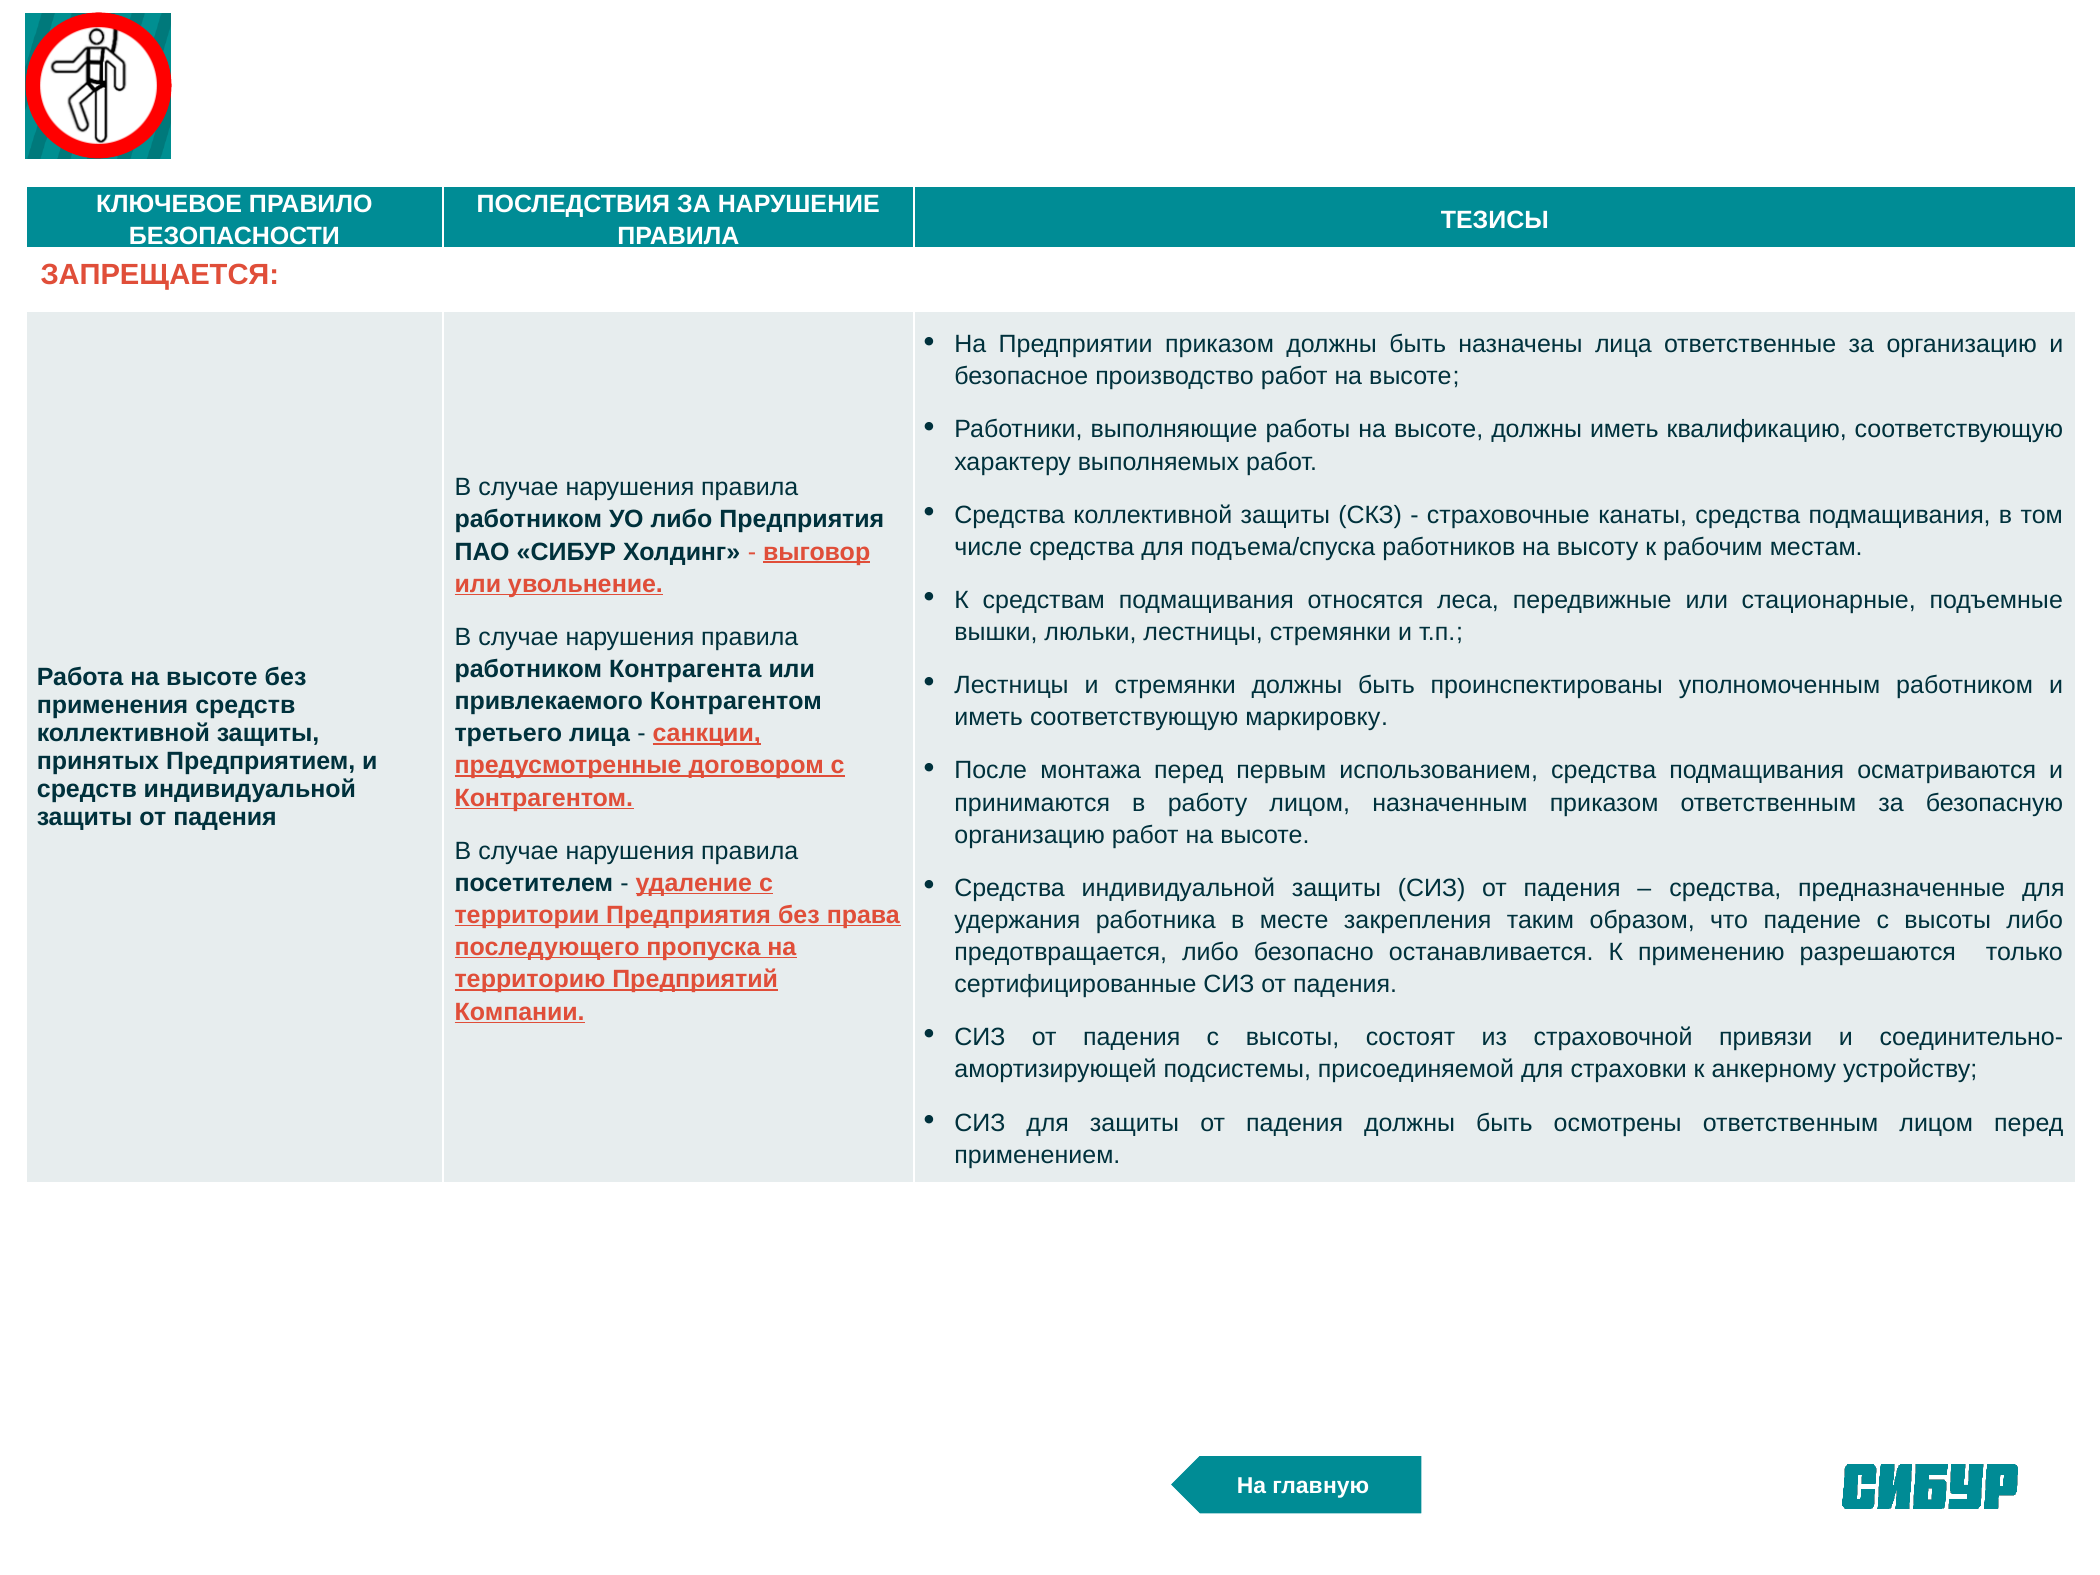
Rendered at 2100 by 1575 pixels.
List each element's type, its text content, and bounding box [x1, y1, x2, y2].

table_header ТЕЗИСЫ [915, 187, 2075, 247]
table_header ПОСЛЕДСТВИЯ ЗА НАРУШЕНИЕ ПРАВИЛА [444, 187, 913, 247]
picture [1842, 1464, 2018, 1509]
text_box На главную [1169, 1455, 1423, 1515]
table_cell ЗАПРЕЩАЕТСЯ: [27, 253, 2075, 310]
table_cell На Предприятии приказом должны быть назначены лица ответственные за организацию и безопасное производство работ на высоте; Работники, выполняющие работы на высоте, должны иметь квалификацию, соответствующую характеру выполняемых работ. Средства коллективной защиты (СКЗ) - страховочные канаты, средства подмащивания, в том числе средства для подъема/спуска работников на высоту к рабочим местам. К средствам подмащивания относятся леса, передвижные или стационарные, подъемные вышки, люльки, лестницы, стремянки и т.п.; Лестницы и стремянки должны быть проинспектированы уполномоченным работником и иметь соответствующую маркировку. После монтажа перед первым использованием, средства подмащивания осматриваются и принимаются в работу лицом, назначенным приказом ответственным за безопасную организацию работ на высоте. Средства индивидуальной защиты (СИЗ) от падения – средства, предназначенные для удержания работника в месте закрепления таким образом, что падение с высоты либо предотвращается, либо безопасно останавливается. К применению разрешаются только сертифицированные СИЗ от падения. СИЗ от падения с высоты, состоят из страховочной привязи и соединительно-амортизирующей подсистемы, присоединяемой для страховки к анкерному устройству; СИЗ для защиты от падения должны быть осмотрены ответственным лицом перед применением. [915, 312, 2075, 1182]
picture [25, 12, 172, 159]
table_cell В случае нарушения правила работником УО либо Предприятия ПАО «СИБУР Холдинг» - выговор или увольнение. В случае нарушения правила работником Контрагента или привлекаемого Контрагентом третьего лица - санкции, предусмотренные договором с Контрагентом. В случае нарушения правила посетителем - удаление с территории Предприятия без права последующего пропуска на территорию Предприятий Компании. [444, 312, 913, 1182]
table_cell Работа на высоте без применения средств коллективной защиты, принятых Предприятием, и средств индивидуальной защиты от падения [27, 312, 442, 1182]
table_header КЛЮЧЕВОЕ ПРАВИЛО БЕЗОПАСНОСТИ [27, 187, 442, 247]
